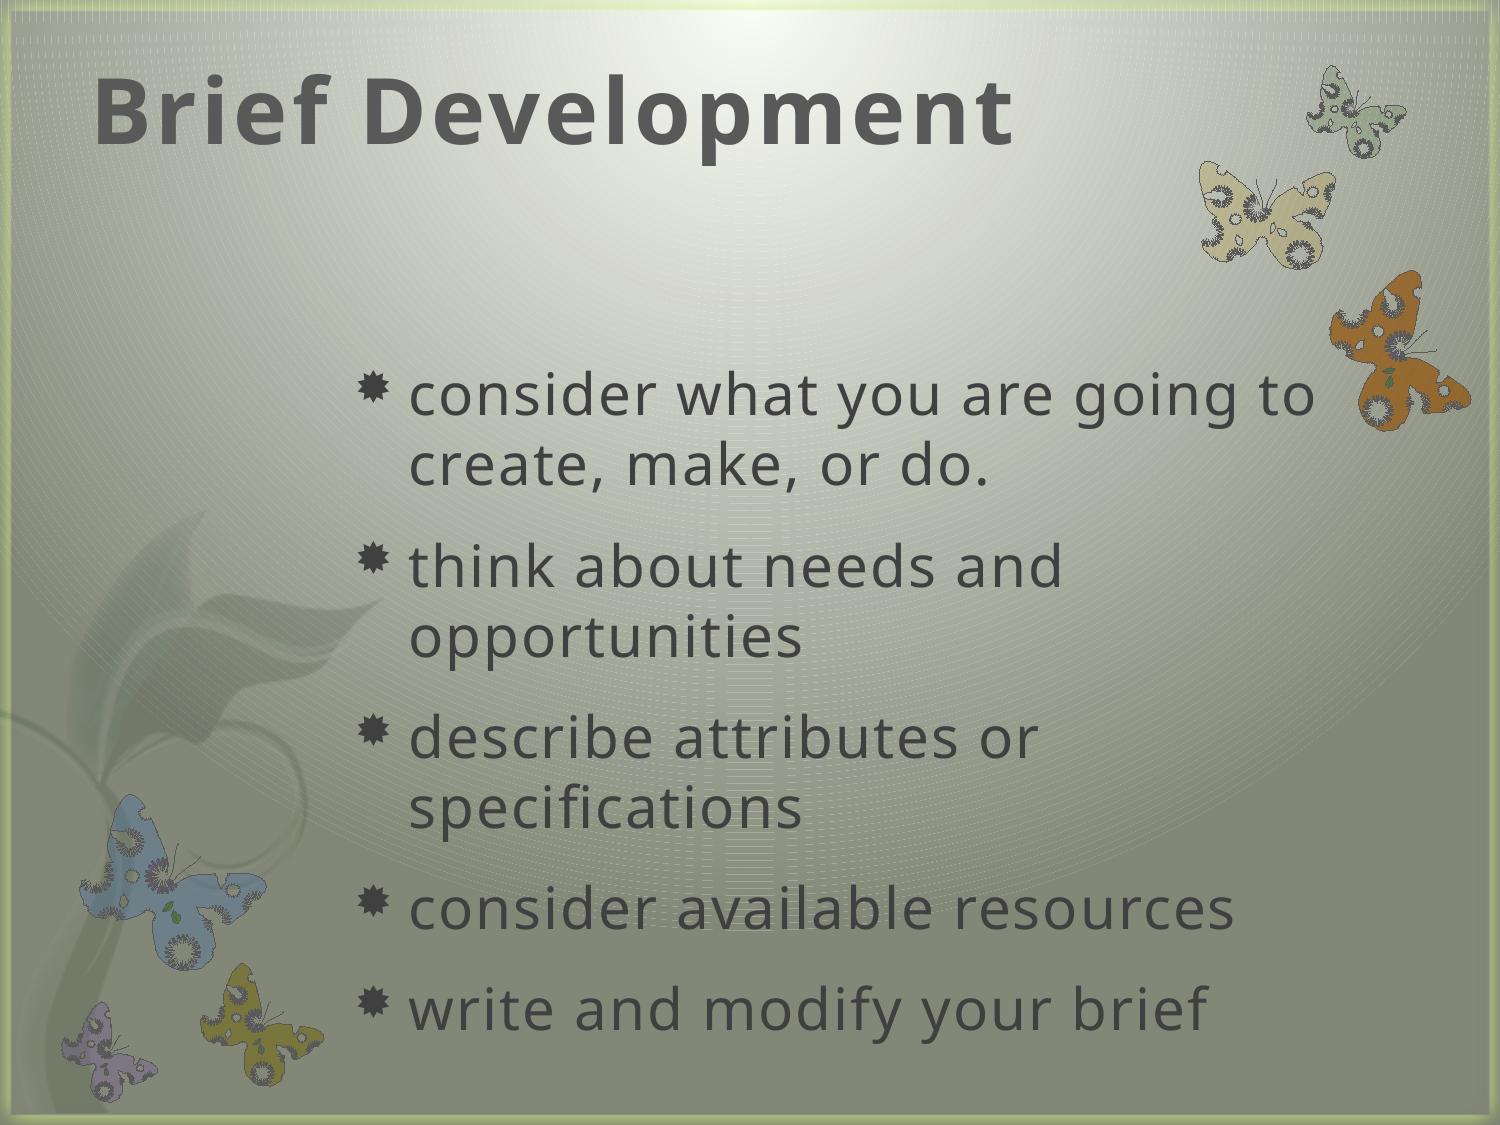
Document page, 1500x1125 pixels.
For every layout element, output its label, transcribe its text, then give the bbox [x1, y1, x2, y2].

list consider what you are going to create, make, or do. think about needs and opportunities describe attributes or specifications consider available resources write and modify your brief [337, 350, 1372, 1125]
picture [0, 474, 337, 1113]
title Brief Development [75, 24, 1200, 300]
